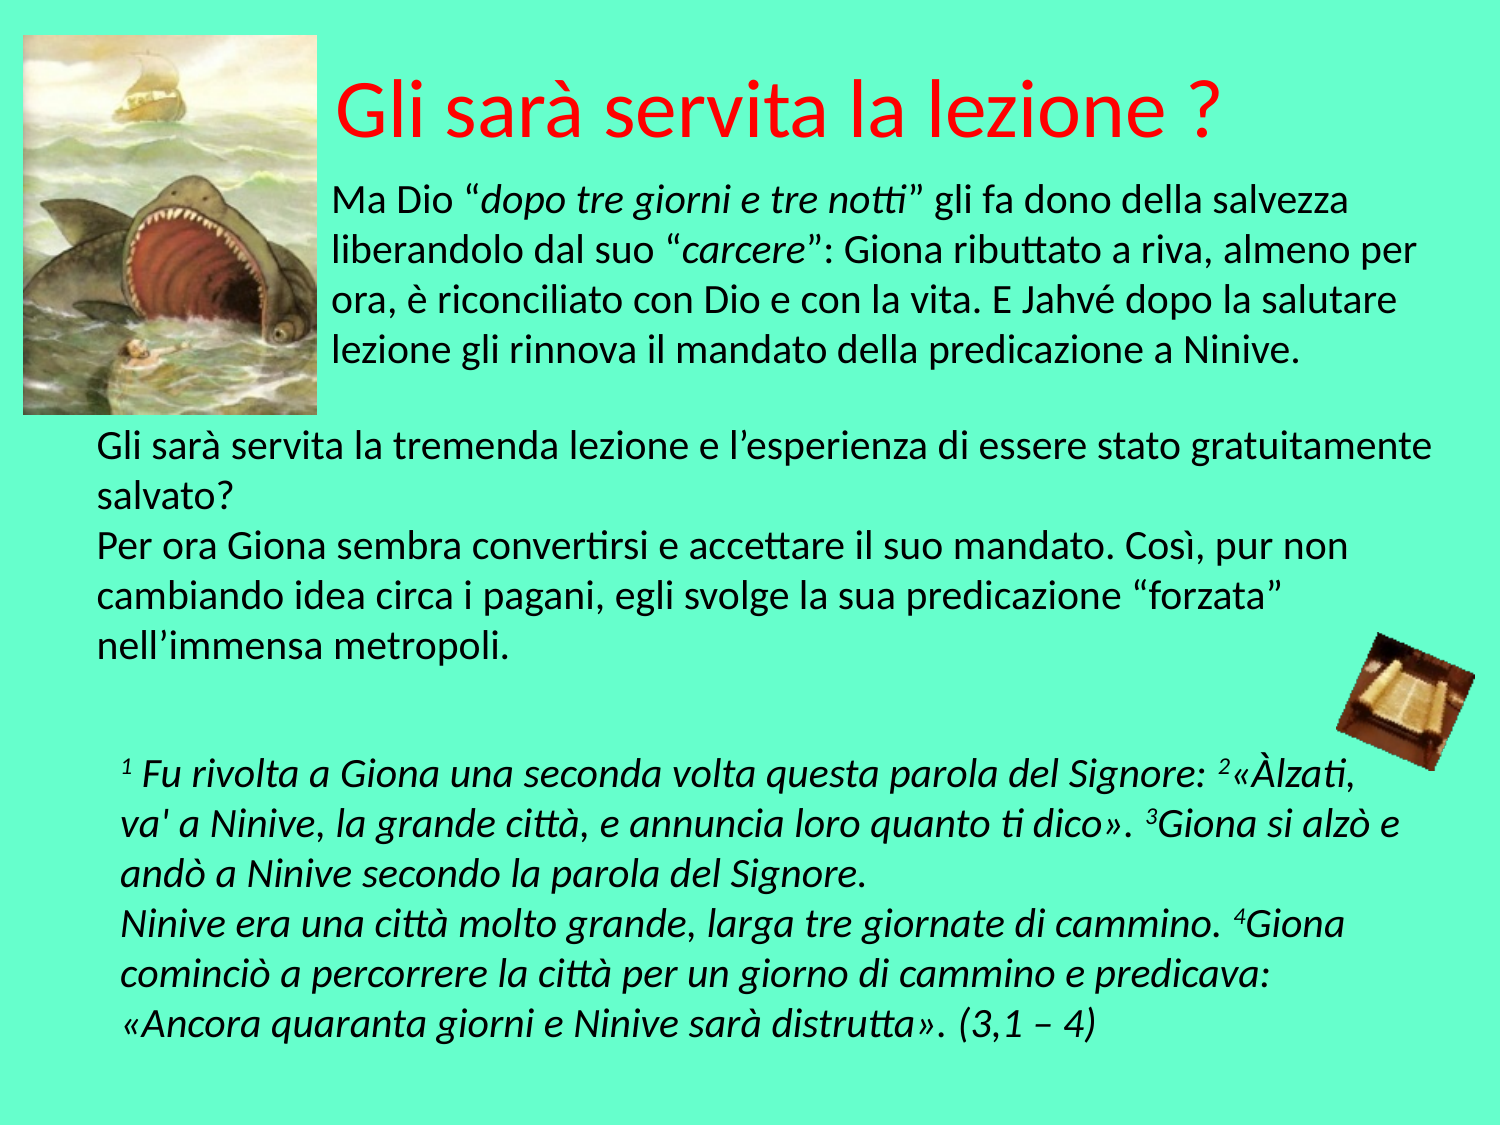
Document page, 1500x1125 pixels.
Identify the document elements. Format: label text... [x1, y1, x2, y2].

text_box Ma Dio “dopo tre giorni e tre notti” gli fa dono della salvezza liberandolo dal suo “carcere”: Giona ributtato a riva, almeno per ora, è riconciliato con Dio e con la vita. E Jahvé dopo la salutare lezione gli rinnova il mandato della predicazione a Ninive. [316, 164, 1465, 429]
text_box 1 Fu rivolta a Giona una seconda volta questa parola del Signore: 2«Àlzati, va' a Ninive, la grande città, e annuncia loro quanto ti dico». 3Giona si alzò e andò a Ninive secondo la parola del Signore. Ninive era una città molto grande, larga tre giornate di cammino. 4Giona cominciò a percorrere la città per un giorno di cammino e predicava: «Ancora quaranta giorni e Ninive sarà distrutta». (3,1 – 4) [105, 738, 1418, 1054]
picture [23, 34, 317, 416]
text_box Gli sarà servita la lezione ? [323, 46, 1240, 162]
text_box Gli sarà servita la tremenda lezione e l’esperienza di essere stato gratuitamente salvato? Per ora Giona sembra convertirsi e accettare il suo mandato. Così, pur non cambiando idea circa i pagani, egli svolge la sua predicazione “forzata” nell’immensa metropoli. [81, 410, 1477, 675]
picture [1336, 634, 1475, 771]
